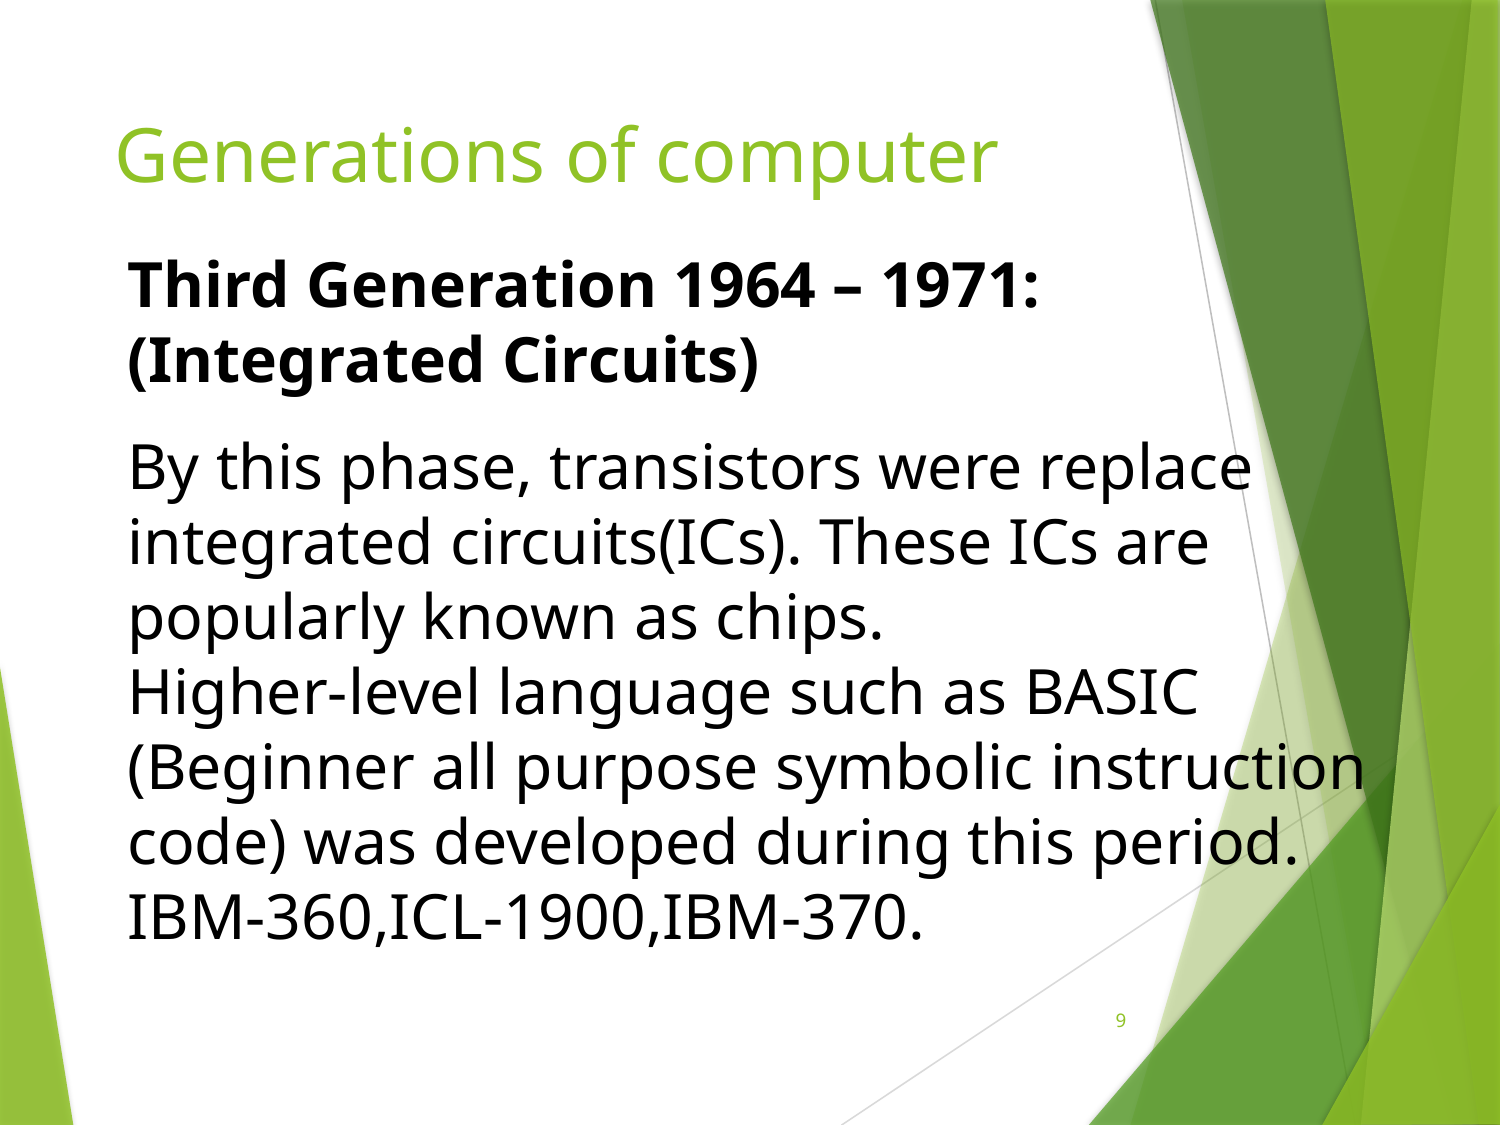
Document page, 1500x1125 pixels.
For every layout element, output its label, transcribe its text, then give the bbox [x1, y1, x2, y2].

title Generations of computer [99, 99, 1142, 317]
text_box Third Generation 1964 – 1971: (Integrated Circuits) [112, 237, 1237, 403]
slide_number 9 [1057, 991, 1142, 1051]
text_box By this phase, transistors were replace integrated circuits(ICs). These ICs are popularly known as chips. Higher-level language such as BASIC (Beginner all purpose symbolic instruction code) was developed during this period. IBM-360,ICL-1900,IBM-370. [112, 420, 1400, 960]
